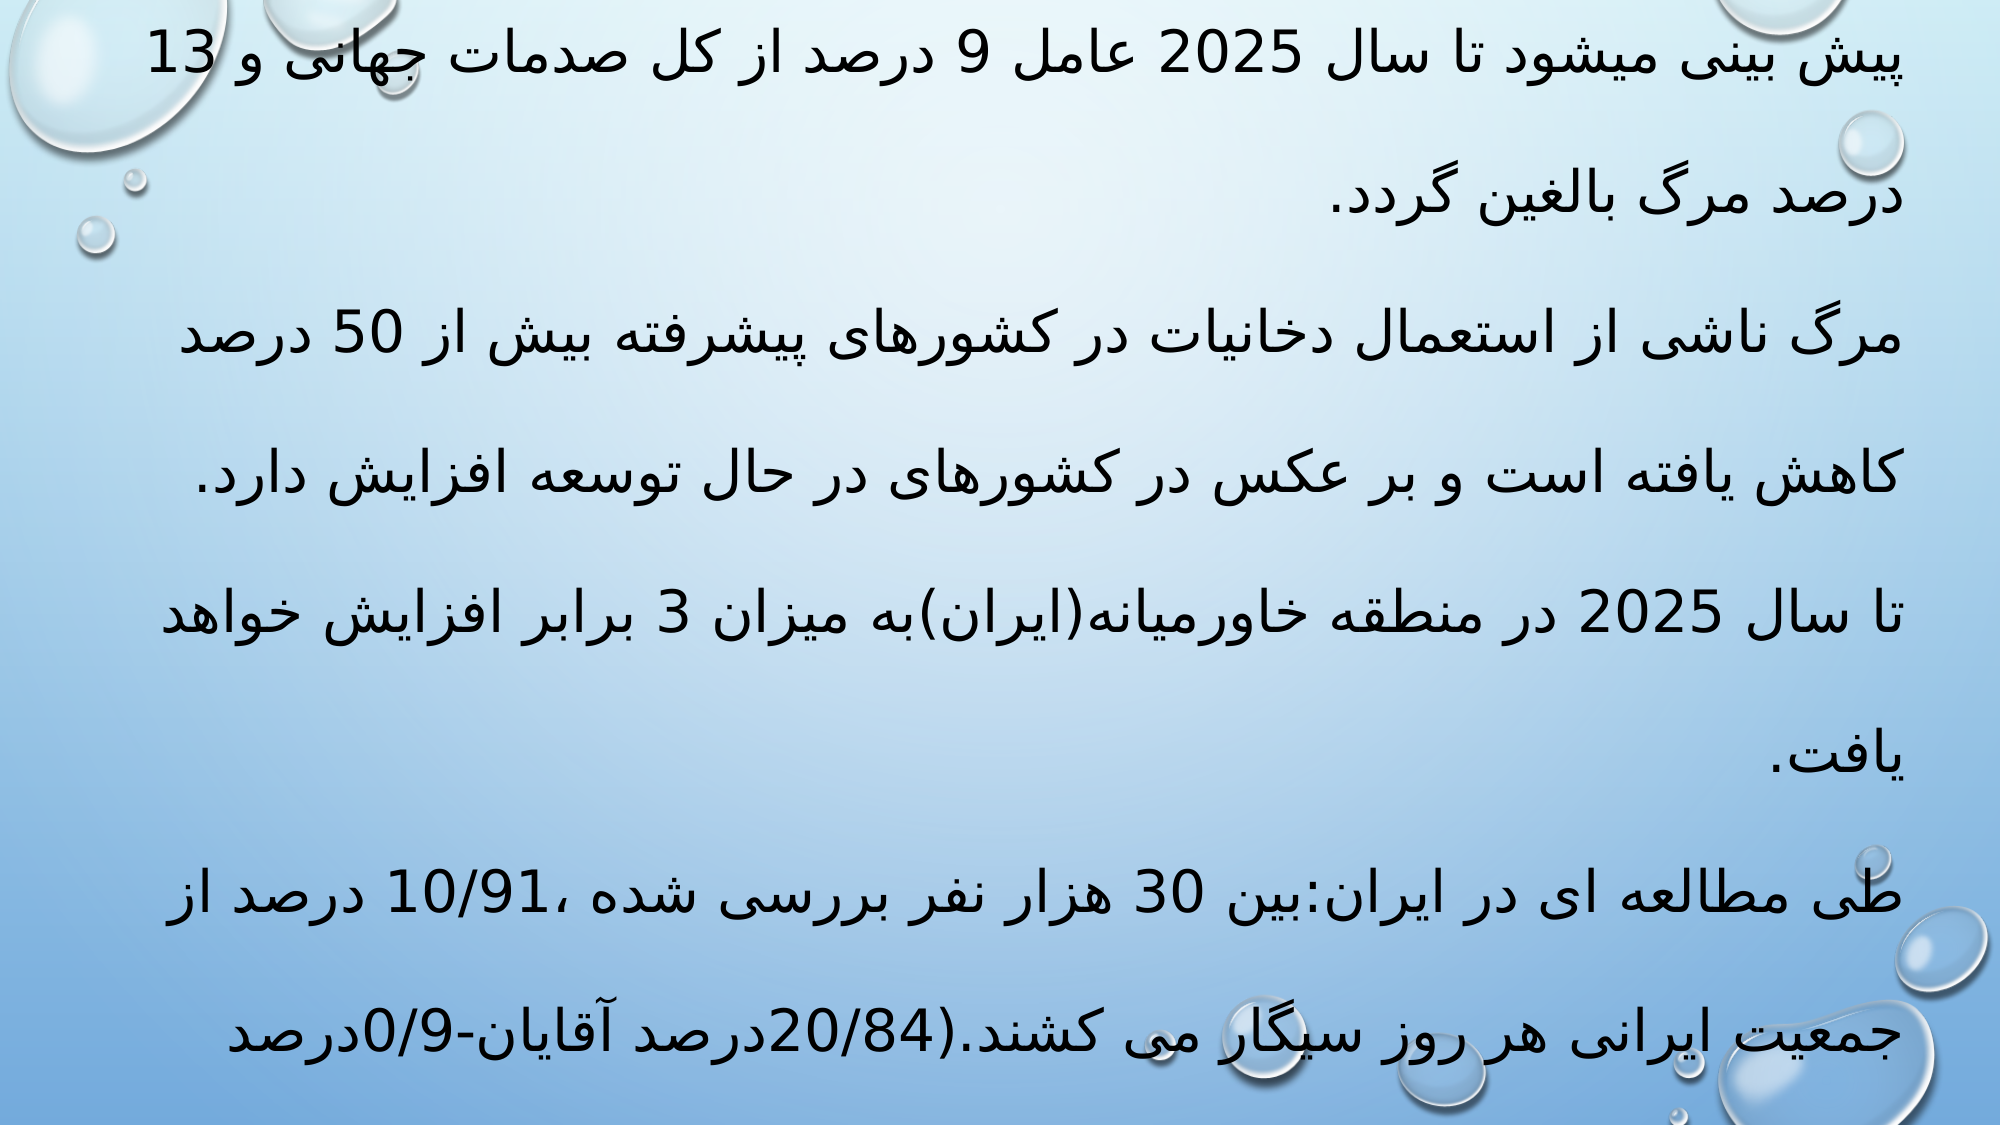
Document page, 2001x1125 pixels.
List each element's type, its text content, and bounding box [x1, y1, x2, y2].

title دخانیات عامل 12-25 درصد مرگ در کشورهای صنعتی است پیش بینی میشود تا سال 2025 عامل 9 درصد از کل صدمات جهانی و 13 درصد مرگ بالغین گردد. مرگ ناشی از استعمال دخانیات در کشورهای پیشرفته بیش از 50 درصد کاهش یافته است و بر عکس در کشورهای در حال توسعه افزایش دارد. تا سال 2025 در منطقه خاورمیانه(ایران)به میزان 3 برابر افزایش خواهد یافت. طی مطالعه ای در ایران:بین 30 هزار نفر بررسی شده ،10/91 درصد از جمعیت ایرانی هر روز سیگار می کشند.(20/84درصد آقایان-0/9درصد خانمها).متوسط نخ مصرفی 13/10نخ روزانه [72, 80, 1921, 928]
picture [0, 0, 2000, 1125]
